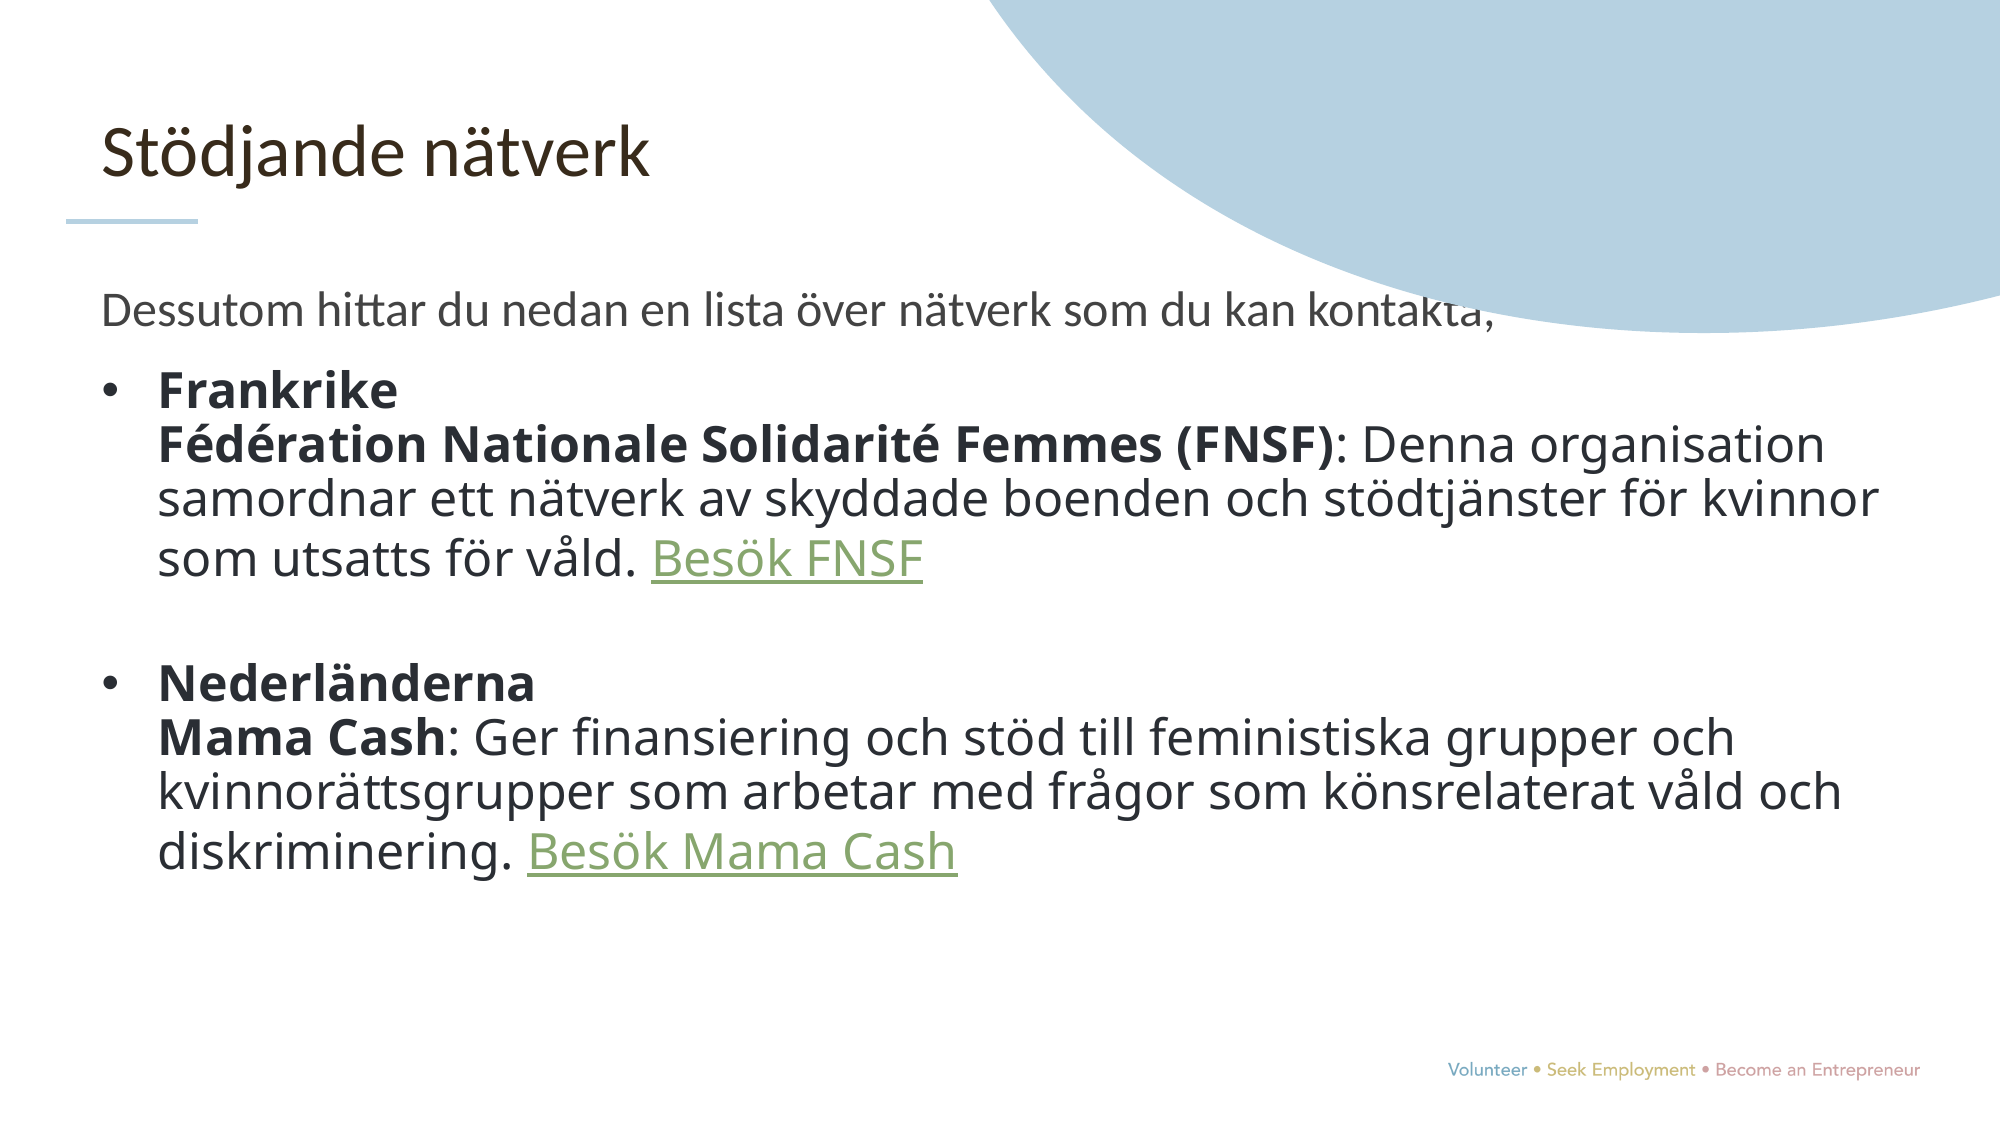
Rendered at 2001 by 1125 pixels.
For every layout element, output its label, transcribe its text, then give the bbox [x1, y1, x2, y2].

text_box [754, 0, 2000, 453]
list Dessutom hittar du nedan en lista över nätverk som du kan kontakta, Frankrike Fédération Nationale Solidarité Femmes (FNSF): Denna organisation samordnar ett nätverk av skyddade boenden och stödtjänster för kvinnor som utsatts för våld. Besök FNSF Nederländerna Mama Cash: Ger finansiering och stöd till feministiska grupper och kvinnorättsgrupper som arbetar med frågor som könsrelaterat våld och diskriminering. Besök Mama Cash [86, 259, 1928, 973]
list Stödjande nätverk [86, 105, 754, 201]
picture [1418, 1046, 1971, 1103]
text_box [66, 219, 198, 224]
